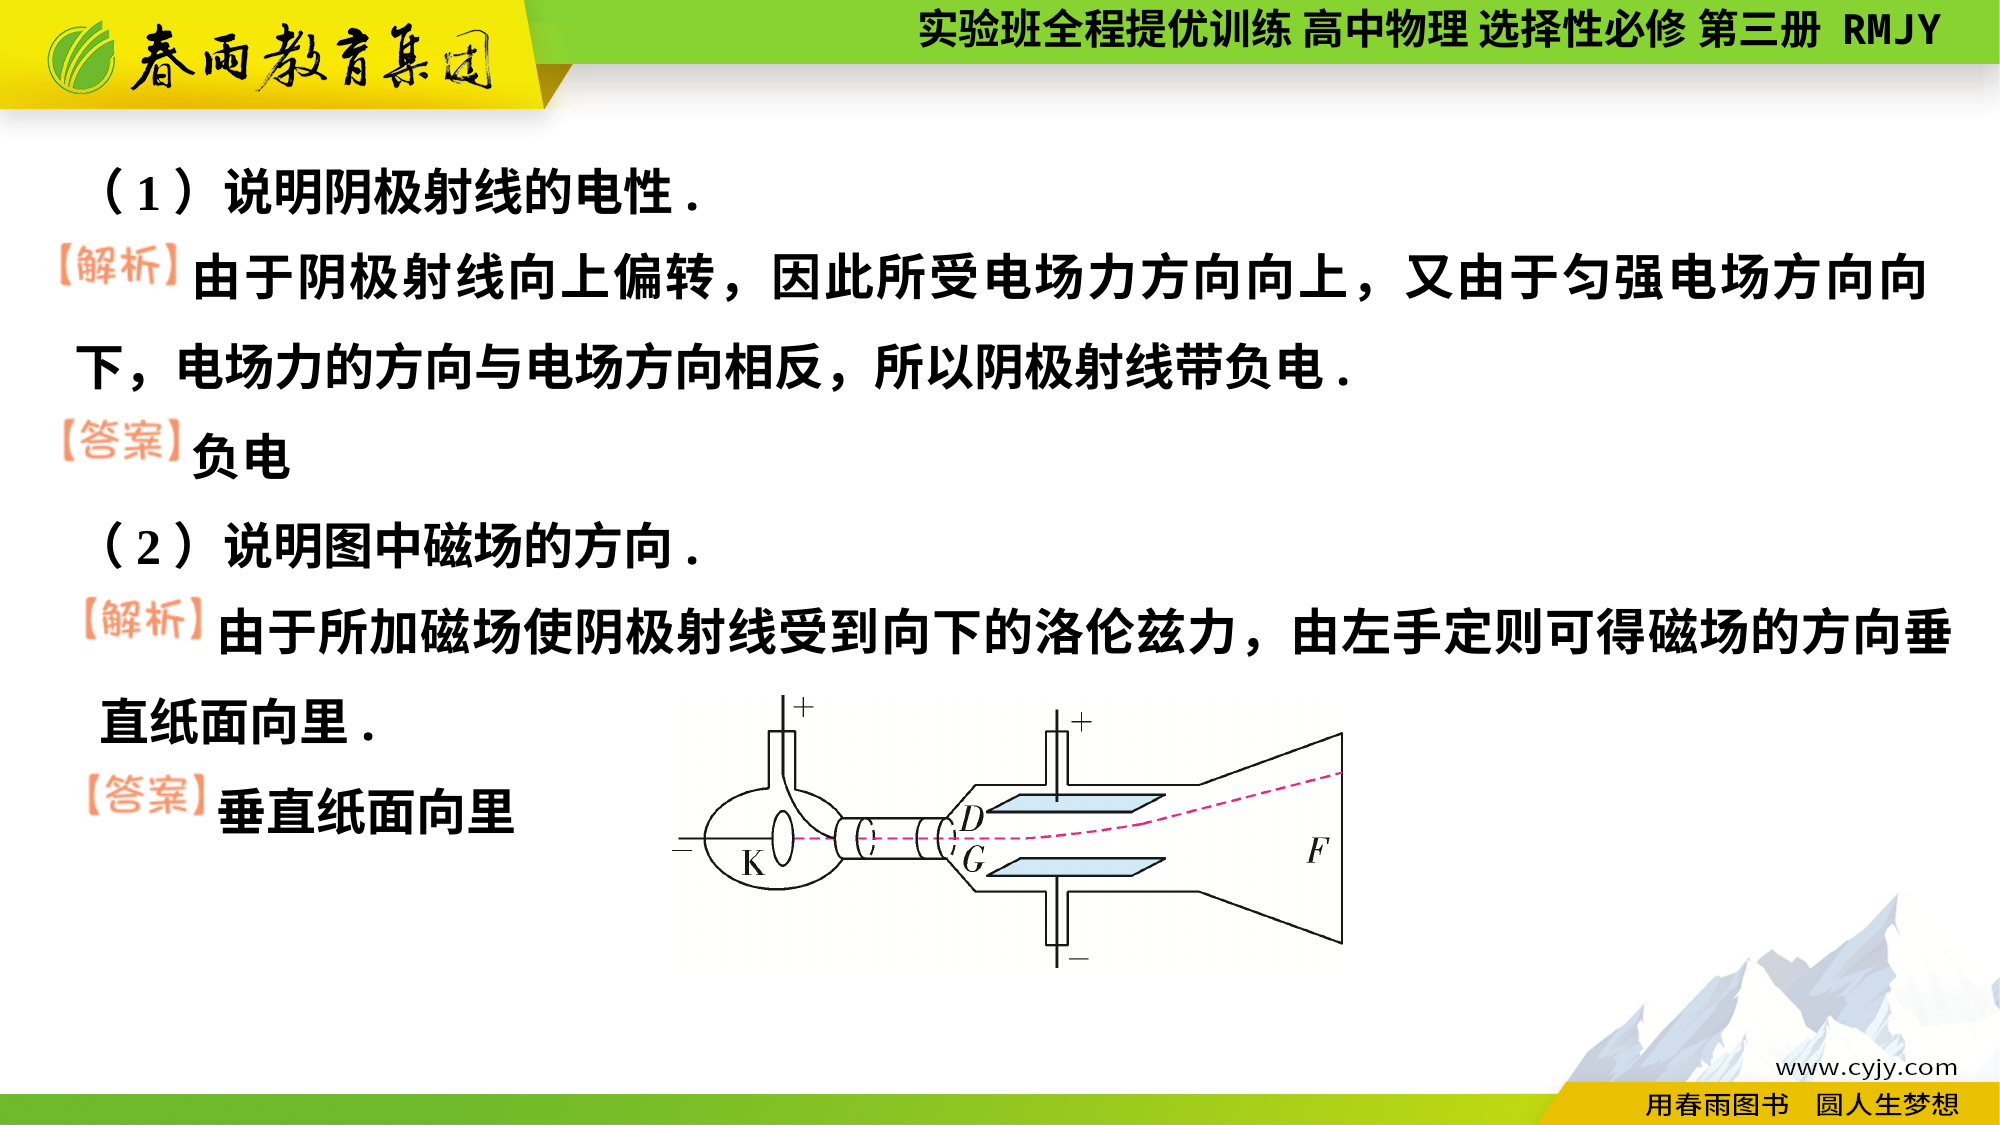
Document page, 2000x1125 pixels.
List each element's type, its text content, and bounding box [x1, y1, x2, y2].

text_box 负电 [59, 388, 410, 477]
text_box 由于所加磁场使阴极射线受到向下的洛伦兹力，由左手定则可得磁场的方向垂直纸面向里. [84, 562, 1969, 758]
text_box 垂直纸面向里 [84, 742, 663, 848]
text_box （2）说明图中磁场的方向. [59, 477, 1944, 583]
text_box 由于阴极射线向上偏转，因此所受电场力方向向上，又由于匀强电场方向向下，电场力的方向与电场方向相反，所以阴极射线带负电. [59, 208, 1944, 403]
list （1）说明阴极射线的电性. [59, 122, 1944, 208]
picture [0, 0, 2000, 1125]
